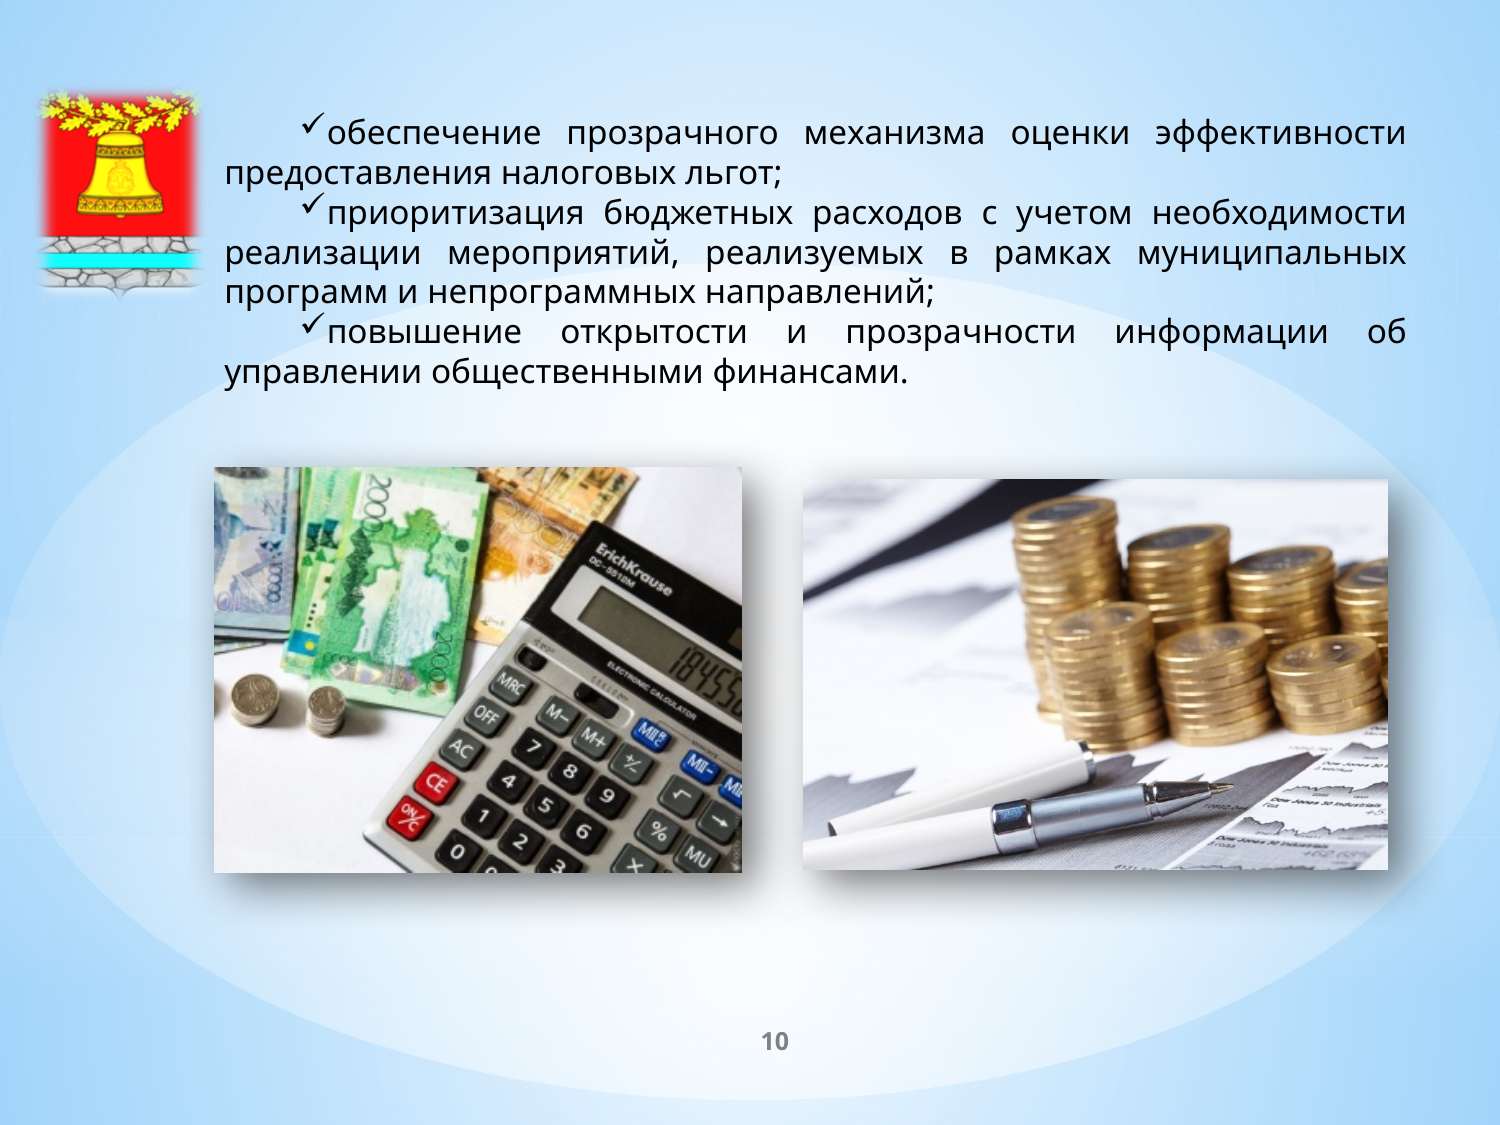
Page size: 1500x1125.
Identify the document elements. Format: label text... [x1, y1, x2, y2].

slide_number 10 [624, 1012, 925, 1073]
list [802, 479, 1389, 870]
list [213, 467, 742, 873]
picture [29, 81, 210, 307]
text_box обеспечение прозрачного механизма оценки эффективности предоставления налоговых льгот; приоритизация бюджетных расходов с учетом необходимости реализации мероприятий, реализуемых в рамках муниципальных программ и непрограммных направлений; повышение открытости и прозрачности информации об управлении общественными финансами. [209, 103, 1424, 398]
